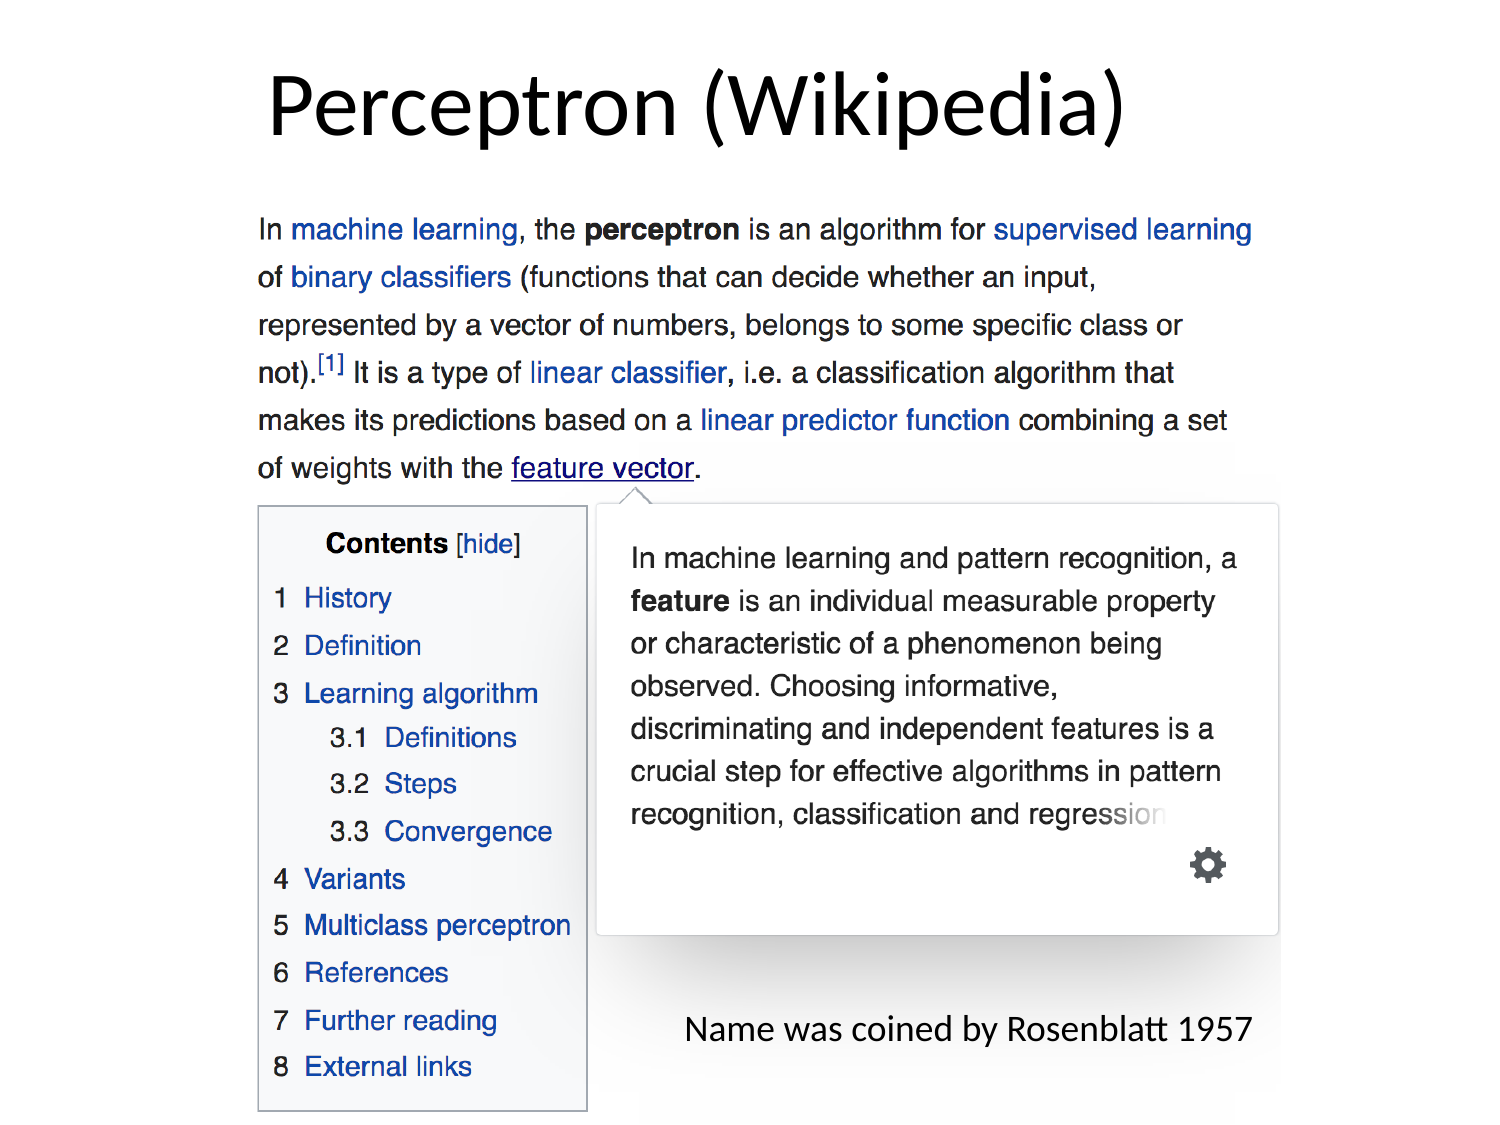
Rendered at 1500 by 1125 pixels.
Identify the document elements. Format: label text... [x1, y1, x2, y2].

title Perceptron (Wikipedia) [23, 5, 1374, 193]
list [74, 188, 1426, 1125]
